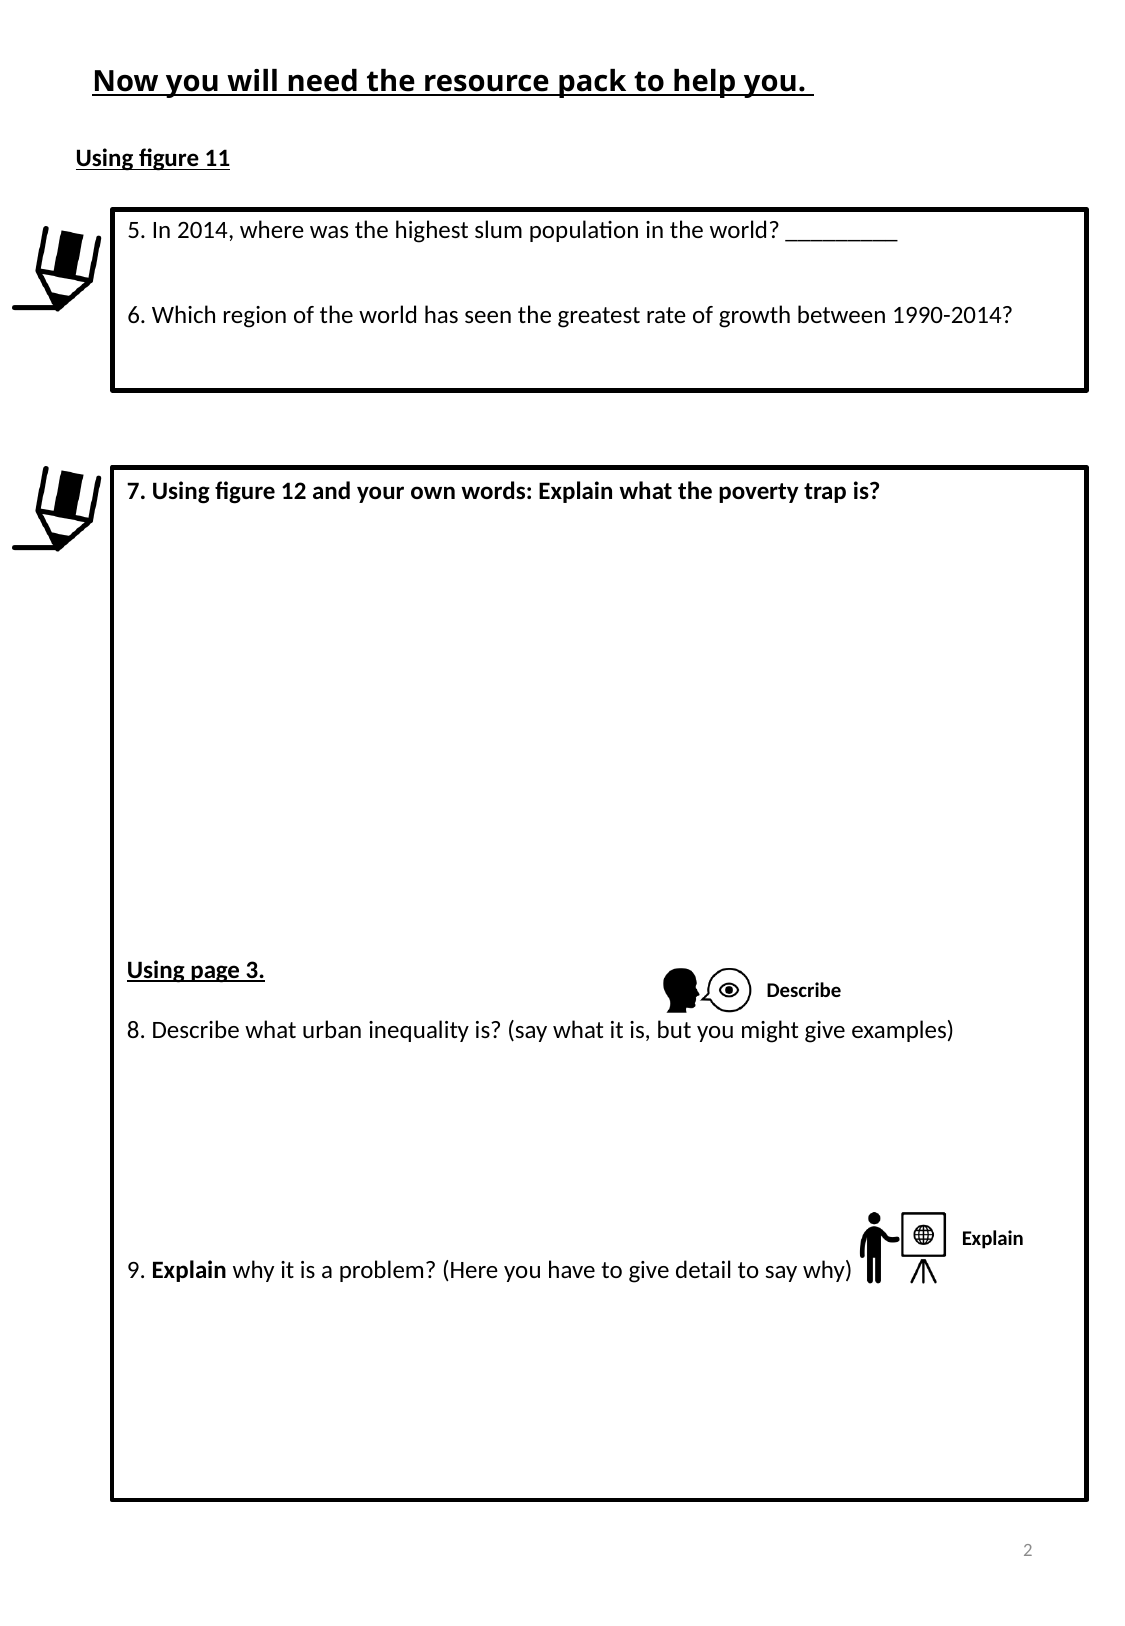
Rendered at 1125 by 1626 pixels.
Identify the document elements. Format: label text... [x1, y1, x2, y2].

slide_number 2 [794, 1506, 1048, 1593]
text_box 7. Using figure 12 and your own words: Explain what the poverty trap is? Using page 3. 8. Describe what urban inequality is? (say what it is, but you might give examples) 9. Explain why it is a problem? (Here you have to give detail to say why) [112, 467, 1087, 1501]
title Now you will need the resource pack to help you. [77, 51, 1048, 113]
picture [857, 1202, 947, 1293]
text_box Explain [947, 1217, 1048, 1257]
picture [0, 211, 113, 324]
text_box Describe [752, 969, 858, 1009]
picture [0, 451, 113, 564]
list 5. In 2014, where was the highest slum population in the world? _________ 6. Which region of the world has seen the greatest rate of growth between 1990-2014? [112, 209, 1087, 391]
text_box Using figure 11 [60, 134, 263, 180]
picture [661, 944, 752, 1036]
